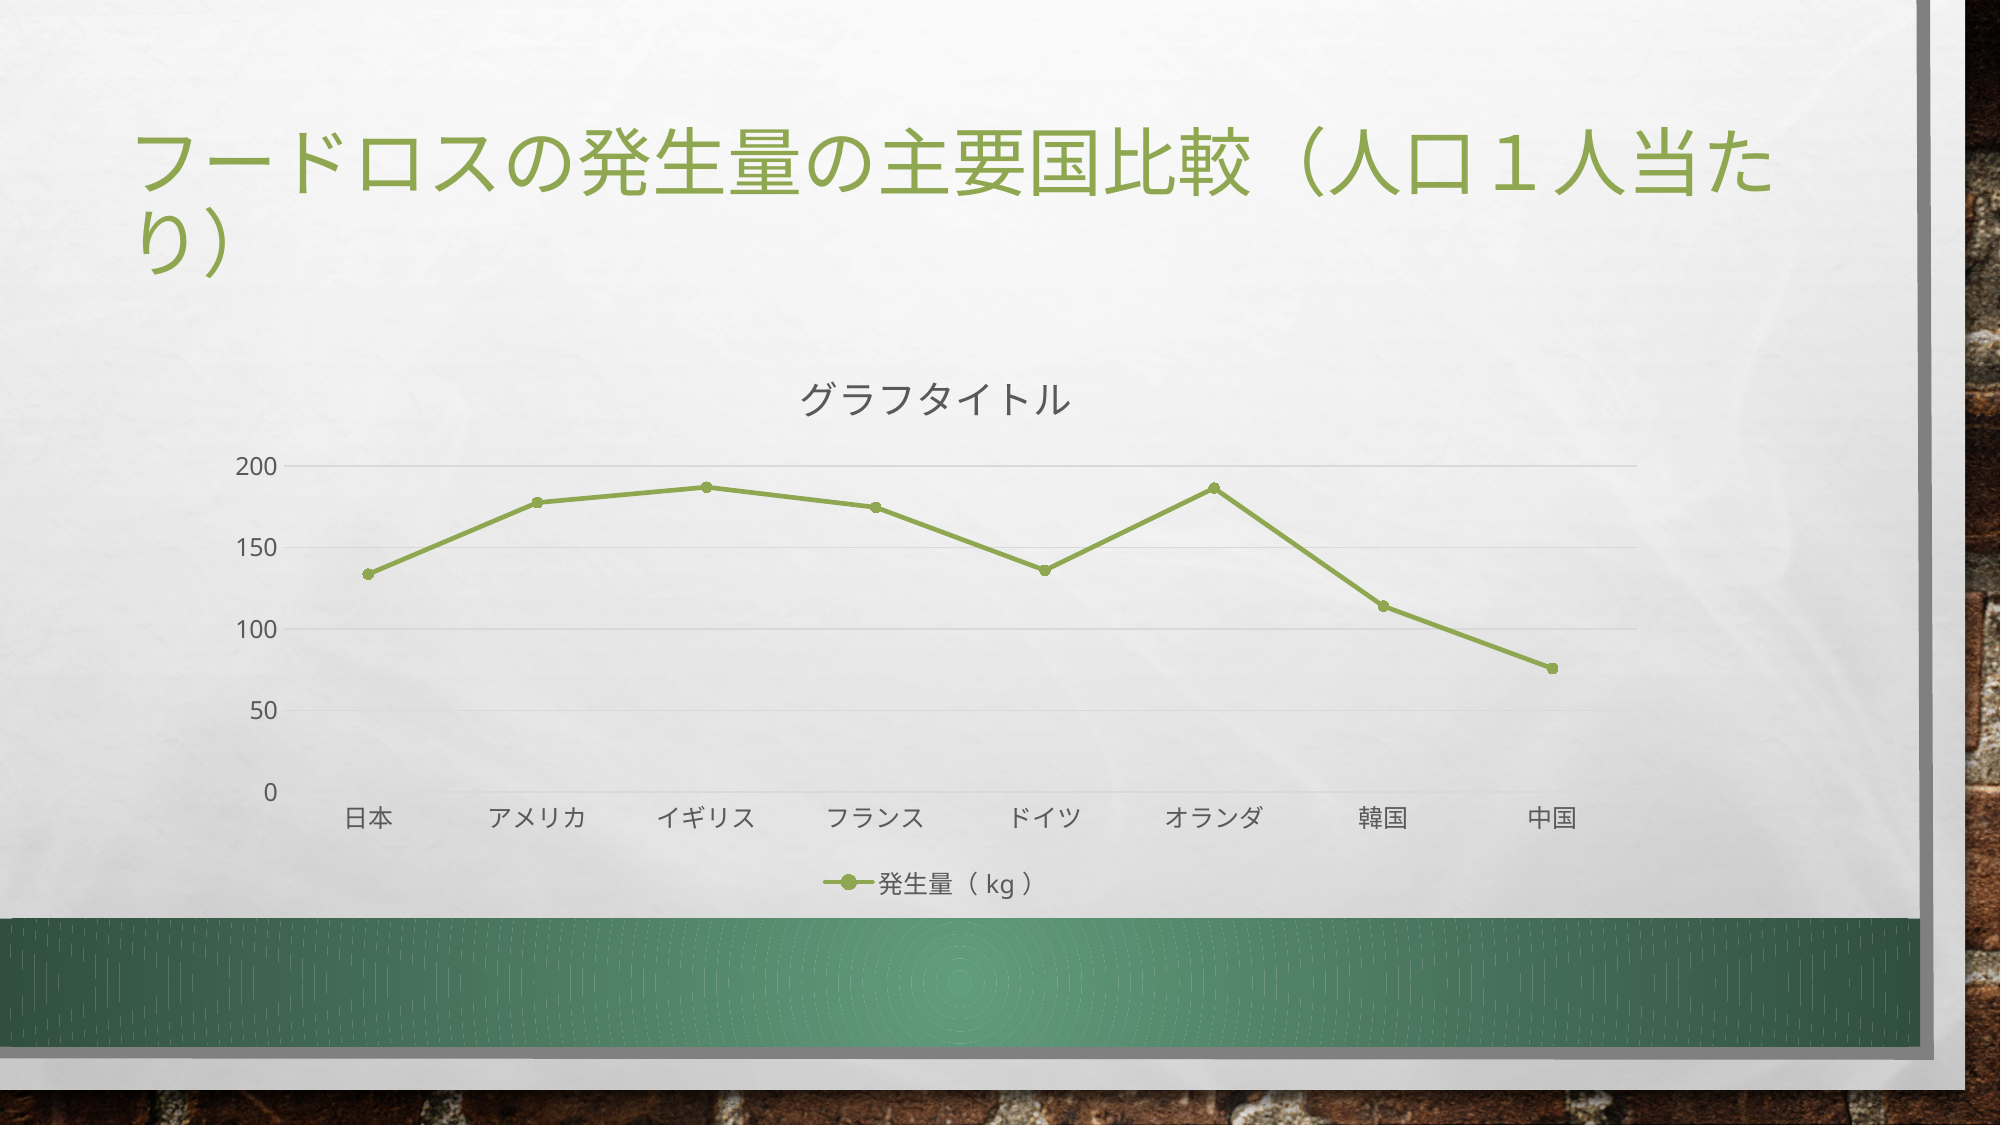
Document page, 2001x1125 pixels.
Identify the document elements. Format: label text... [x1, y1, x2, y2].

picture [0, 0, 2000, 1125]
title フードロスの発生量の主要国比較（人口１人当たり） [112, 112, 1818, 302]
chart [206, 338, 1667, 908]
